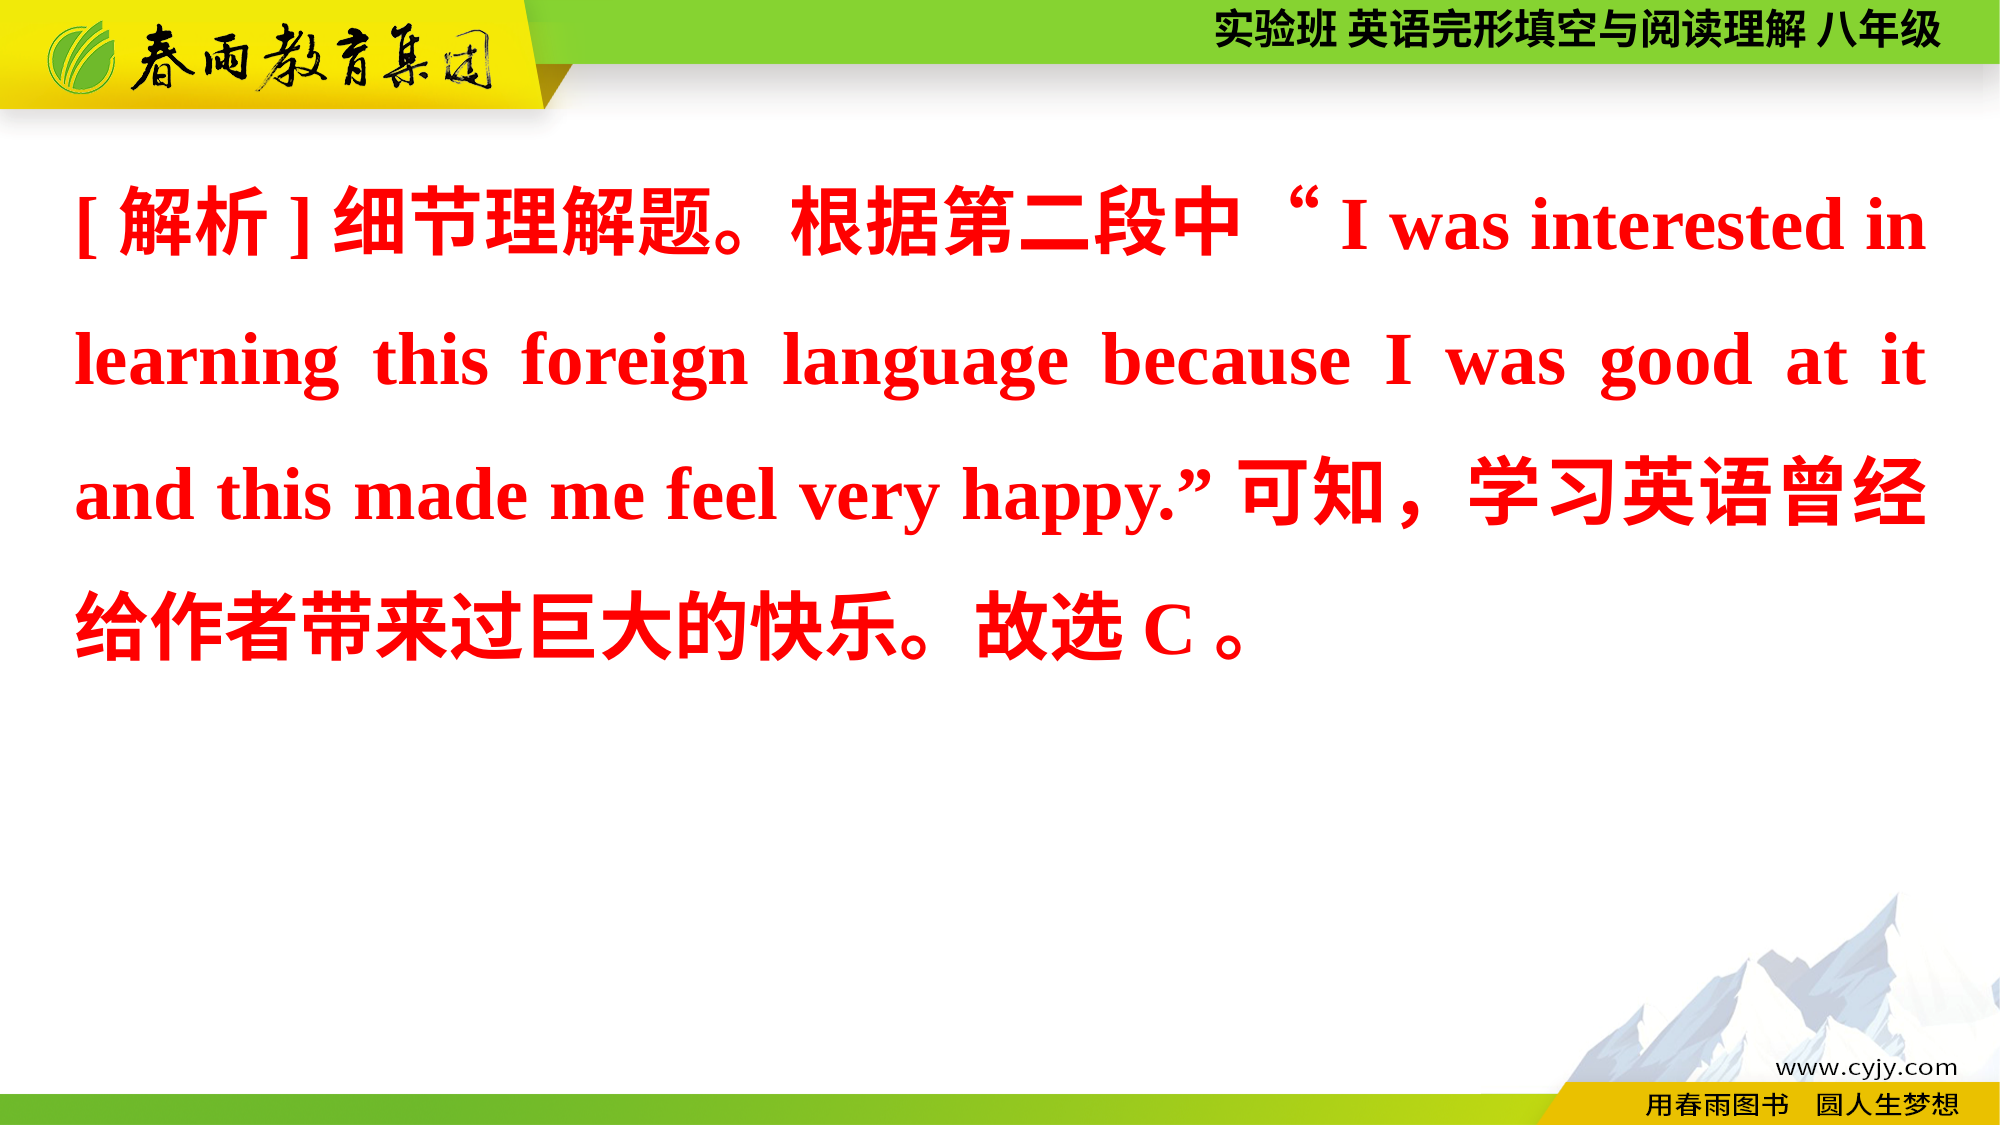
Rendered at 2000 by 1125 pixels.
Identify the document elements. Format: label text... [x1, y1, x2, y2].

list [解析]细节理解题。根据第二段中“I was interested in learning this foreign language because I was good at it and this made me feel very happy.”可知，学习英语曾经给作者带来过巨大的快乐。故选C。 [59, 122, 1944, 666]
picture [0, 0, 2000, 1125]
